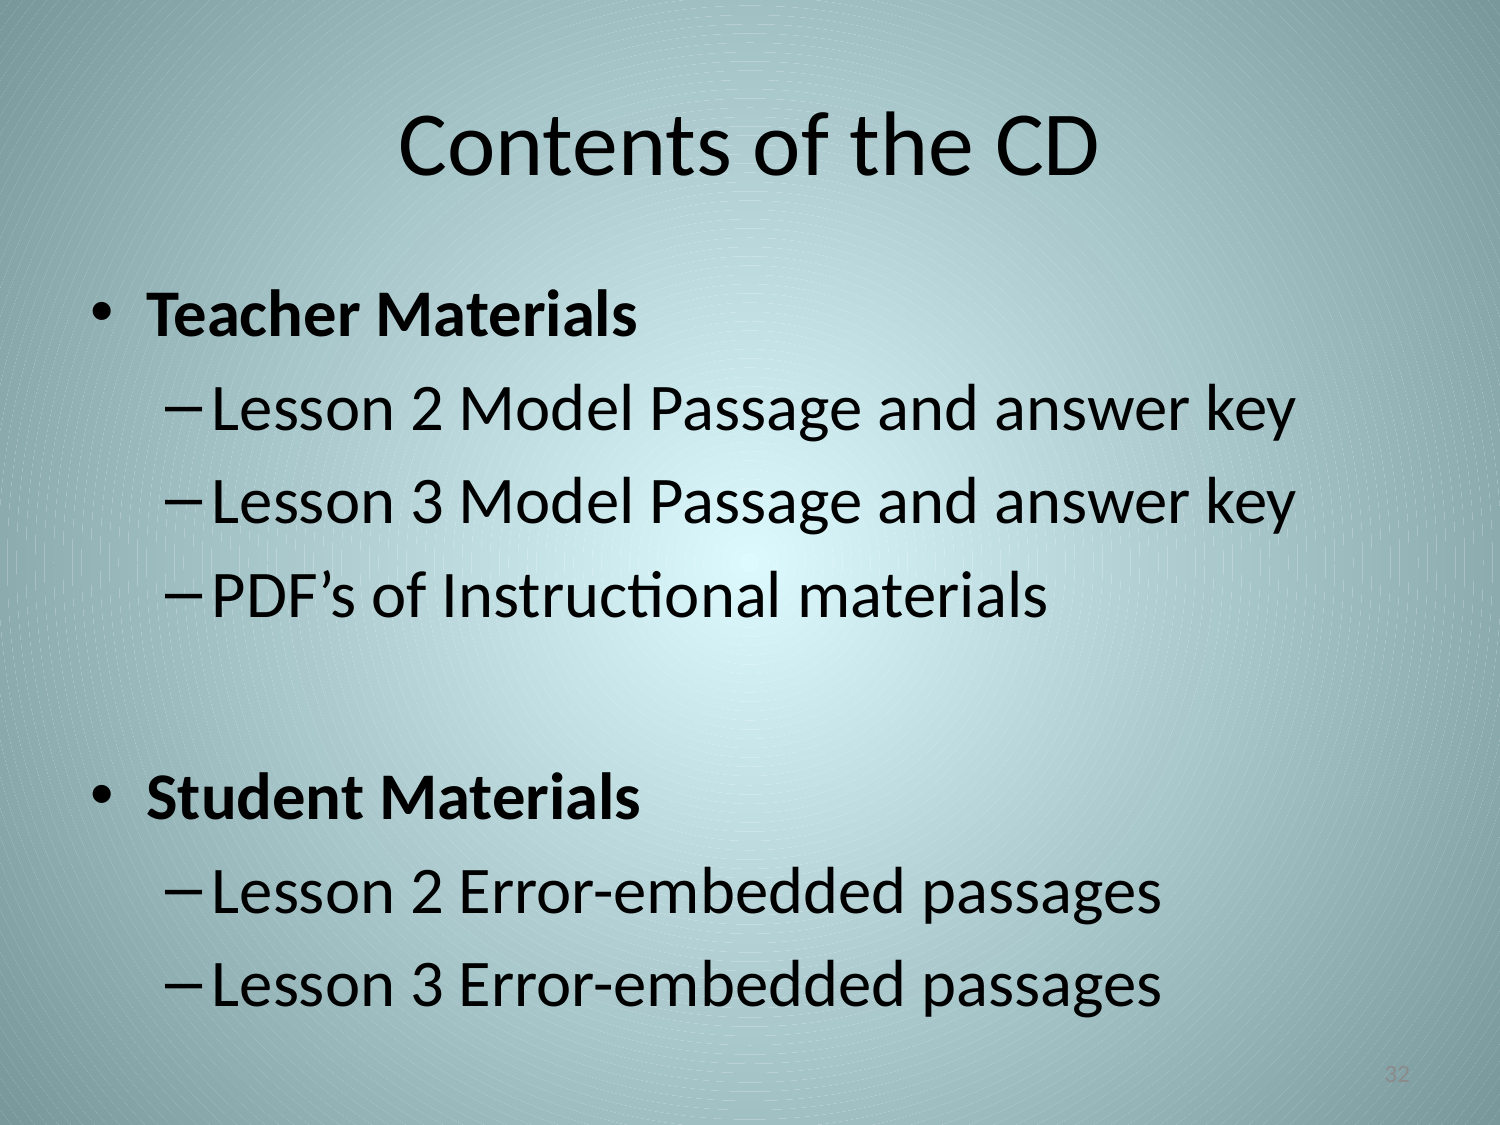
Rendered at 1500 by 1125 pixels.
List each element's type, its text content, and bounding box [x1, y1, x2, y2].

slide_number 32 [1074, 1042, 1425, 1103]
title Contents of the CD [75, 45, 1425, 233]
list Teacher Materials Lesson 2 Model Passage and answer key Lesson 3 Model Passage and answer key PDF’s of Instructional materials Student Materials Lesson 2 Error-embedded passages Lesson 3 Error-embedded passages [75, 262, 1425, 1043]
